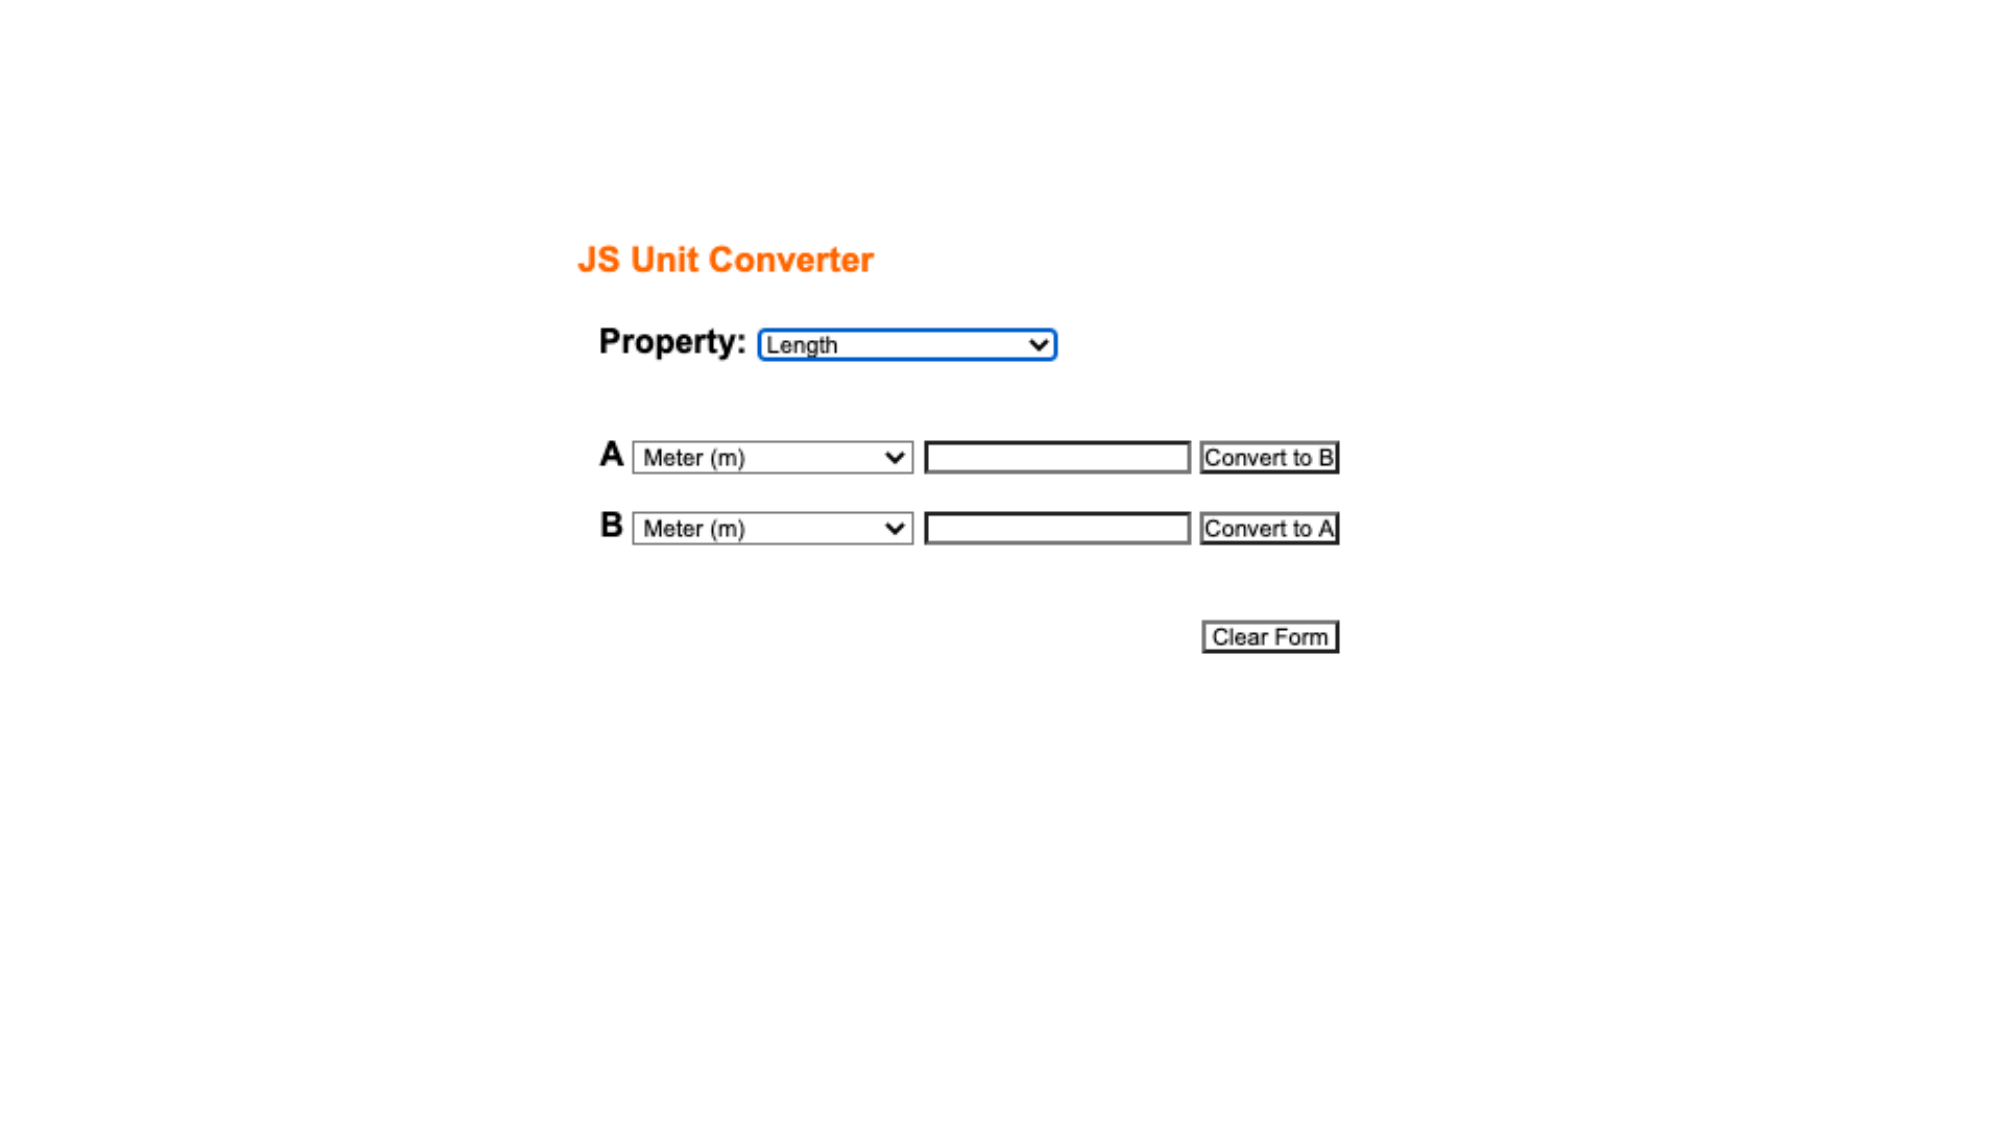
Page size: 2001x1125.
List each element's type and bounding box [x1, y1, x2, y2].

picture [482, 152, 1555, 992]
